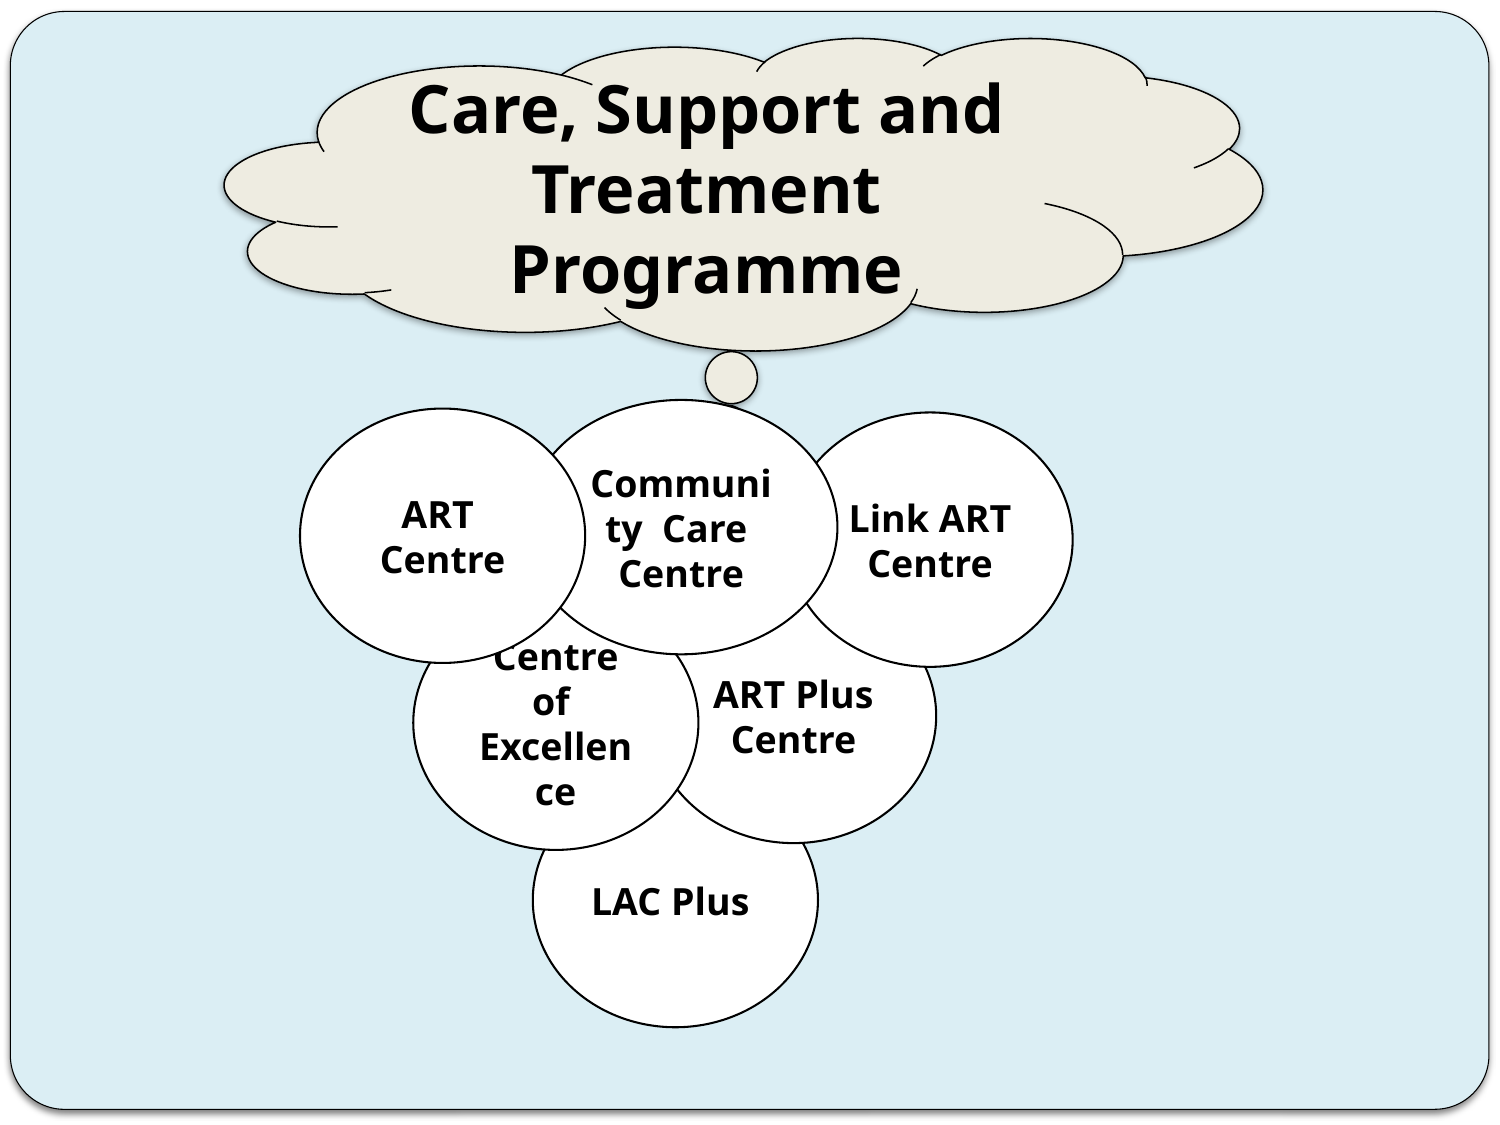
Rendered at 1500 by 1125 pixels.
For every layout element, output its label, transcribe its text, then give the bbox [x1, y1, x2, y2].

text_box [224, 37, 1263, 851]
text_box LAC Plus [531, 860, 820, 1029]
